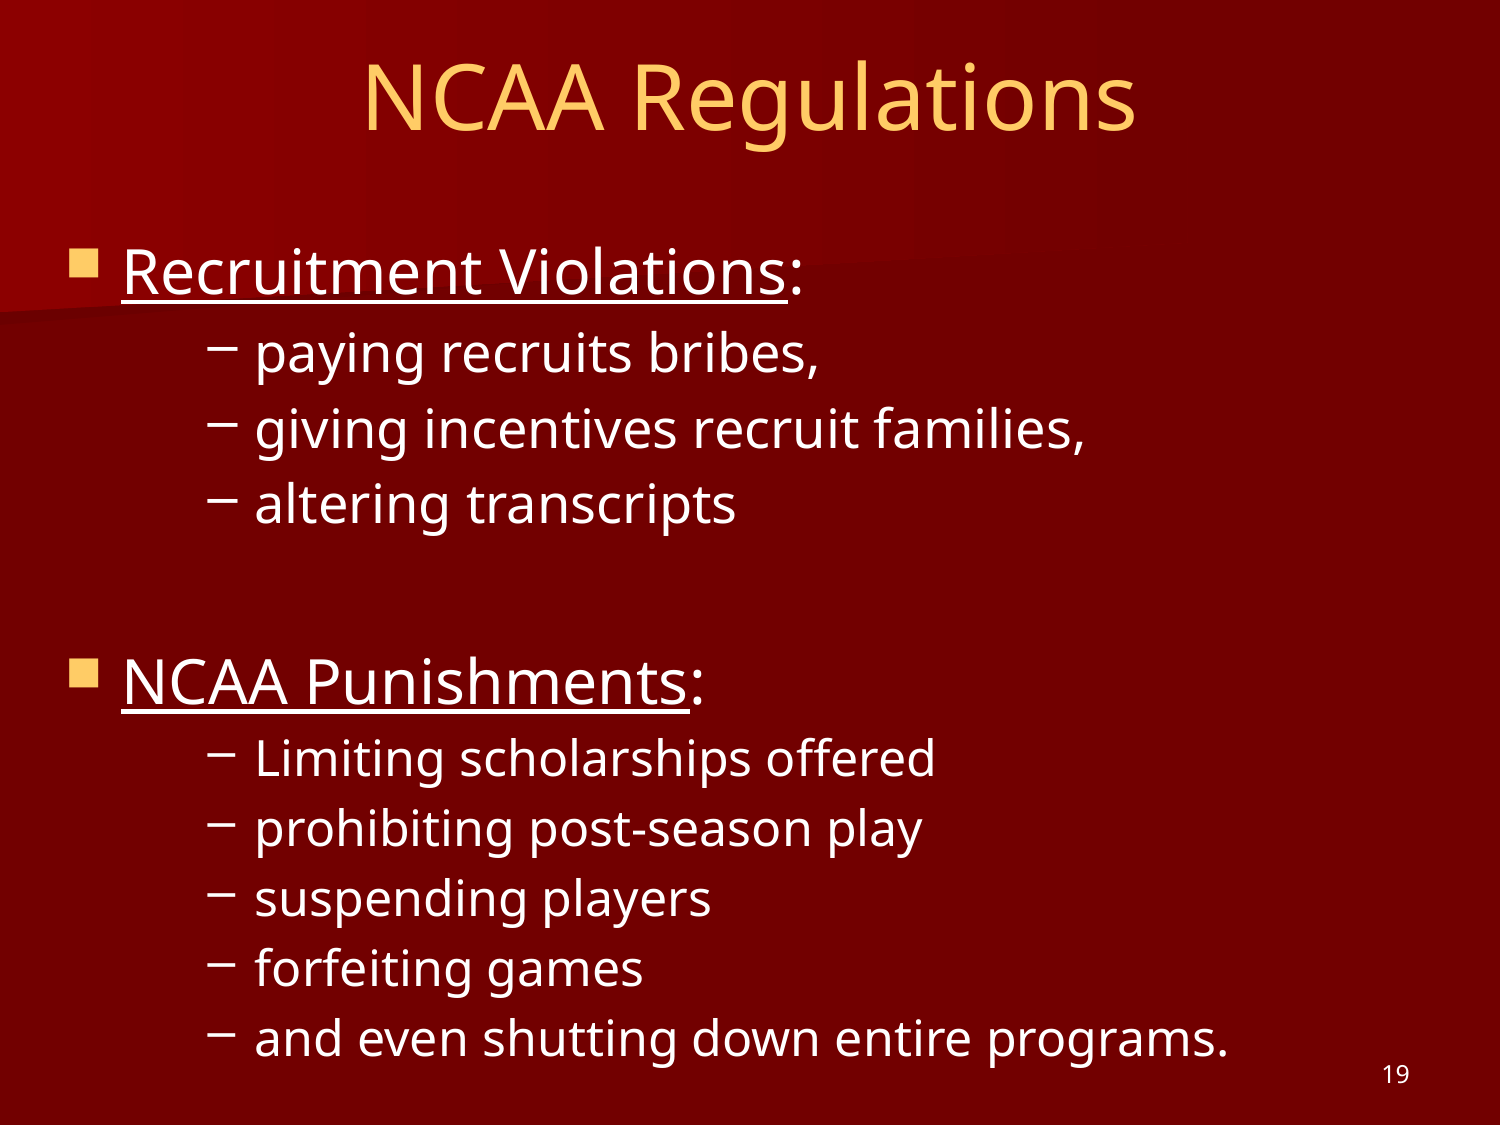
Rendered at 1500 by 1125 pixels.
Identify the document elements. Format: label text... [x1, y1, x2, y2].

list Recruitment Violations: paying recruits bribes, giving incentives recruit families, altering transcripts NCAA Punishments: Limiting scholarships offered prohibiting post-season play suspending players forfeiting games and even shutting down entire programs. [49, 224, 1476, 1001]
title NCAA Regulations [74, 0, 1426, 188]
slide_number 19 [1074, 1024, 1426, 1101]
